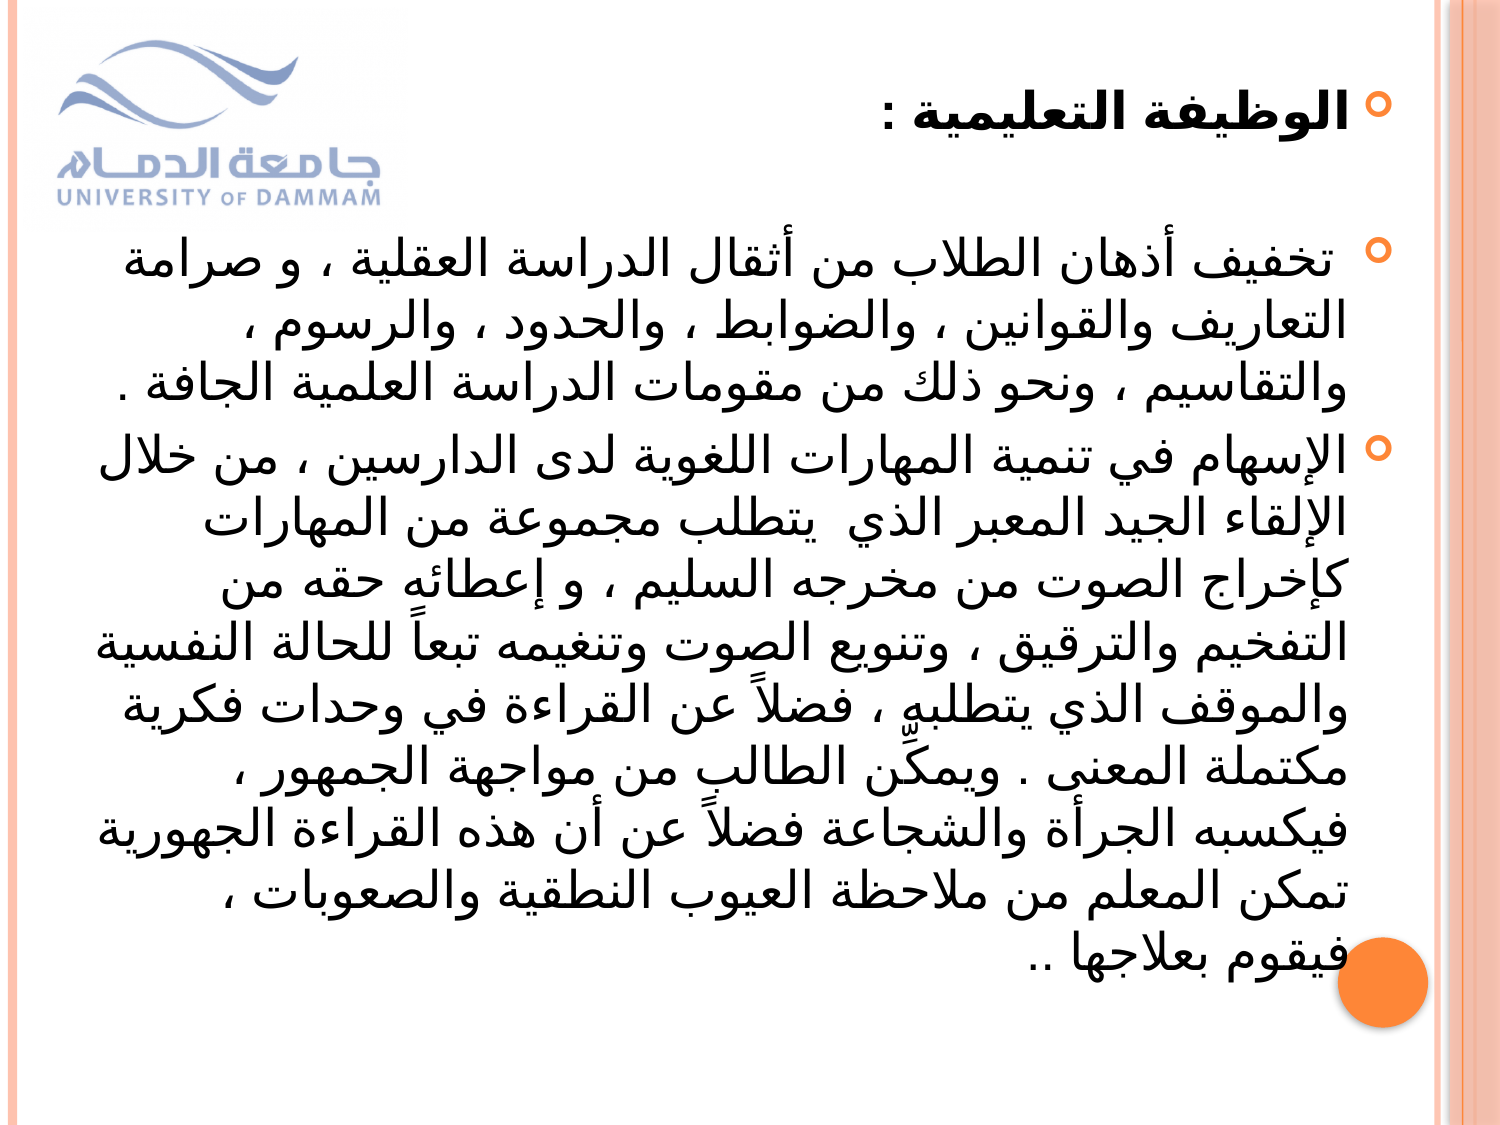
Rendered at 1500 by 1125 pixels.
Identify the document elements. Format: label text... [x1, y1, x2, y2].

picture [23, 7, 408, 233]
list الوظيفة التعليمية : تخفيف أذهان الطلاب من أثقال الدراسة العقلية ، و صرامة التعاريف والقوانين ، والضوابط ، والحدود ، والرسوم ، والتقاسيم ، ونحو ذلك من مقومات الدراسة العلمية الجافة . الإسهام في تنمية المهارات اللغوية لدى الدارسين ، من خلال الإلقاء الجيد المعبر الذي يتطلب مجموعة من المهارات كإخراج الصوت من مخرجه السليم ، و إعطائه حقه من التفخيم والترقيق ، وتنويع الصوت وتنغيمه تبعاً للحالة النفسية والموقف الذي يتطلبه ، فضلاً عن القراءة في وحدات فكرية مكتملة المعنى . ويمكِّن الطالب من مواجهة الجمهور ، فيكسبه الجرأة والشجاعة فضلاً عن أن هذه القراءة الجهورية تمكن المعلم من ملاحظة العيوب النطقية والصعوبات ، فيقوم بعلاجها .. [74, 70, 1407, 1006]
